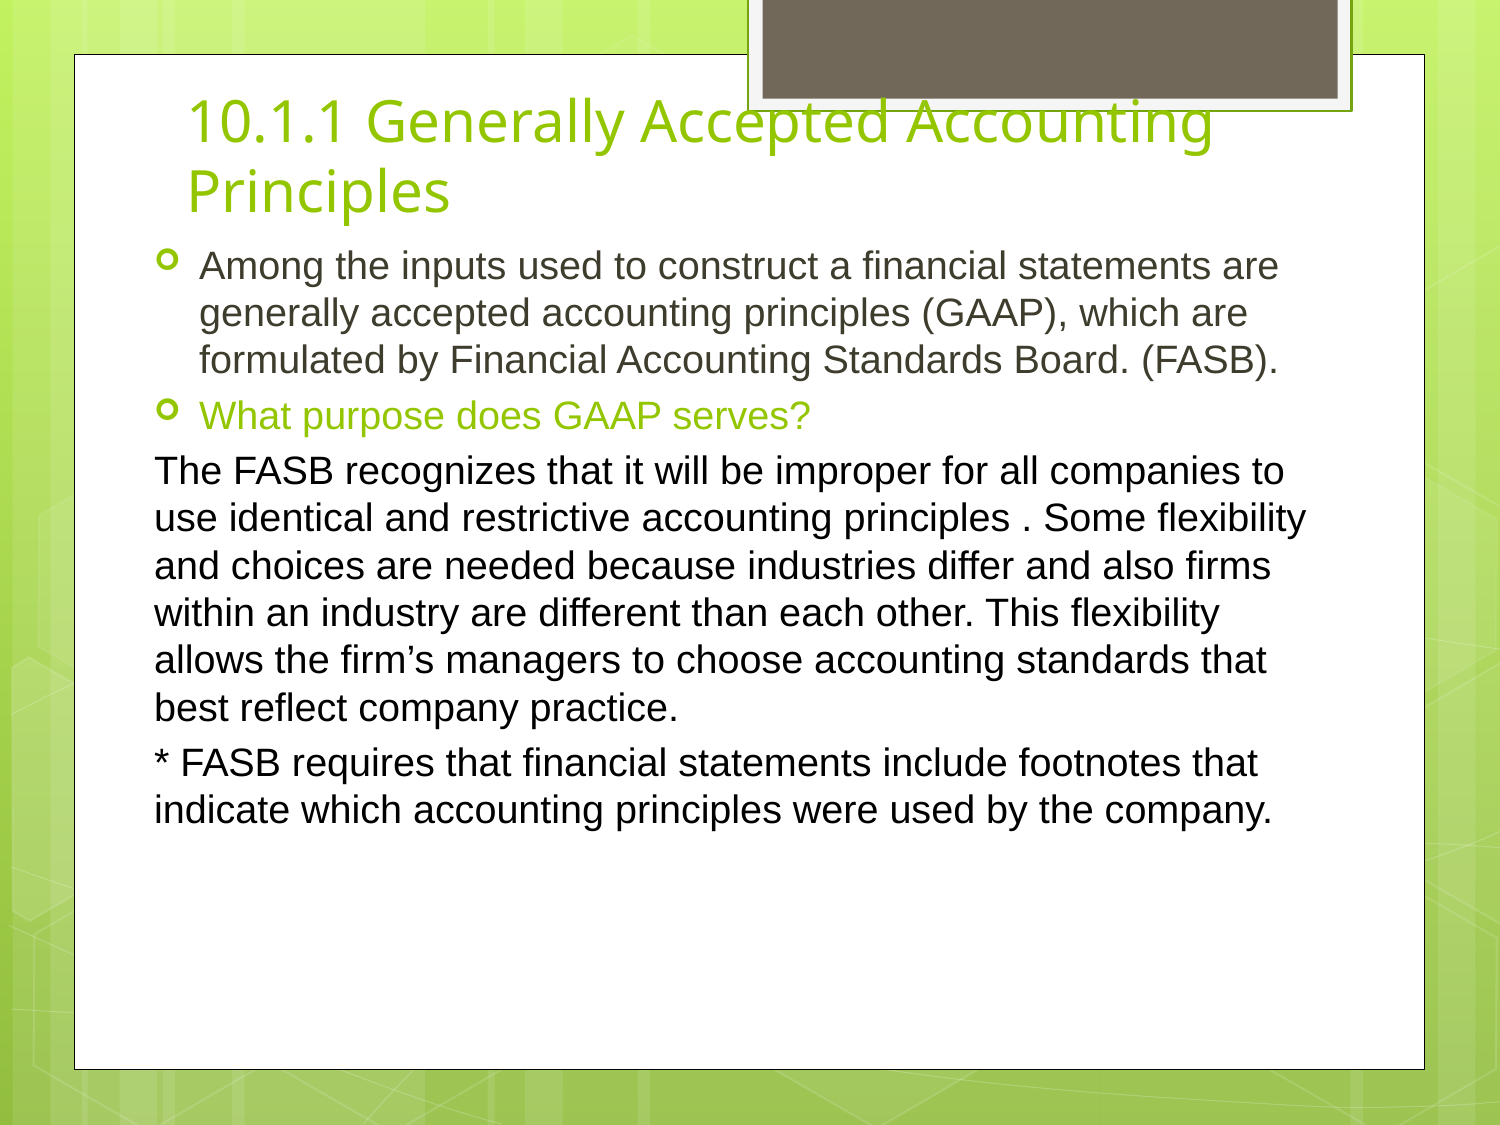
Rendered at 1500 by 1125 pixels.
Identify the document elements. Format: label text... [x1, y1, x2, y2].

title 10.1.1 Generally Accepted Accounting Principles [171, 107, 1324, 232]
list Among the inputs used to construct a financial statements are generally accepted accounting principles (GAAP), which are formulated by Financial Accounting Standards Board. (FASB). What purpose does GAAP serves? The FASB recognizes that it will be improper for all companies to use identical and restrictive accounting principles . Some flexibility and choices are needed because industries differ and also firms within an industry are different than each other. This flexibility allows the firm’s managers to choose accounting standards that best reflect company practice. * FASB requires that financial statements include footnotes that indicate which accounting principles were used by the company. [127, 232, 1349, 1024]
